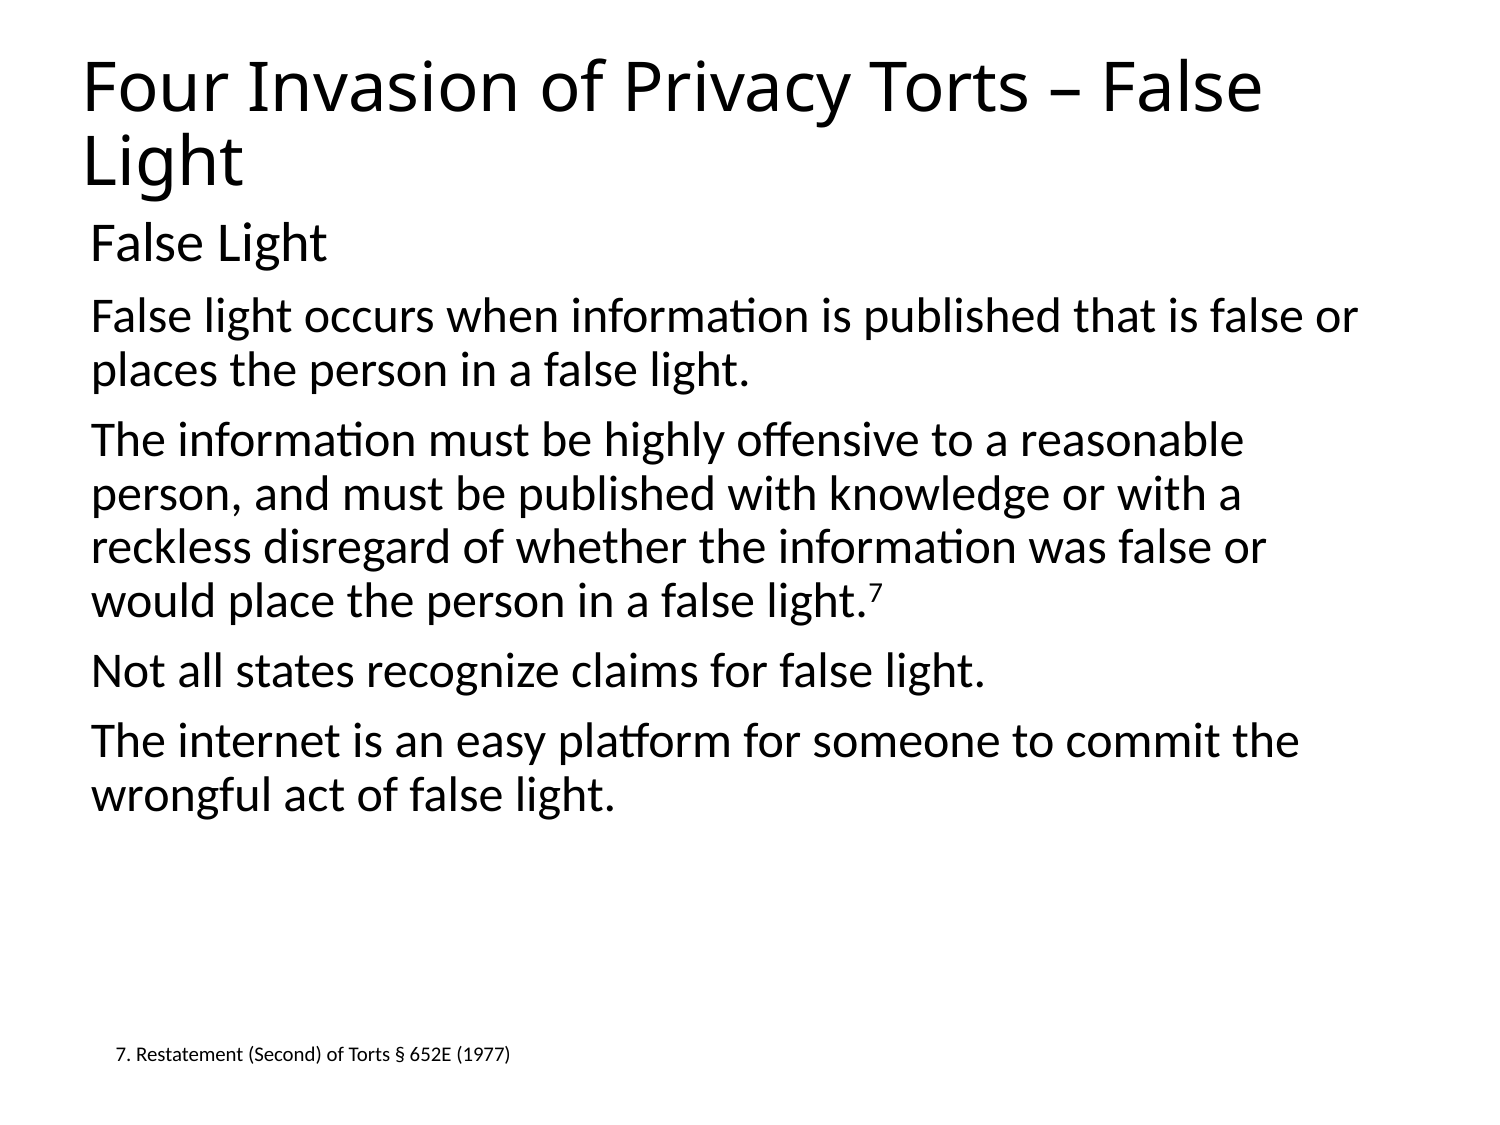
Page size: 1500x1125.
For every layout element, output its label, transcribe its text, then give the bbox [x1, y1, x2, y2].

title Four Invasion of Privacy Torts – False Light [66, 62, 1376, 205]
list False Light False light occurs when information is published that is false or places the person in a false light. The information must be highly offensive to a reasonable person, and must be published with knowledge or with a reckless disregard of whether the information was false or would place the person in a false light.7 Not all states recognize claims for false light. The internet is an easy platform for someone to commit the wrongful act of false light. [66, 205, 1405, 962]
text_box 7. Restatement (Second) of Torts § 652E (1977) [100, 1033, 1439, 1098]
